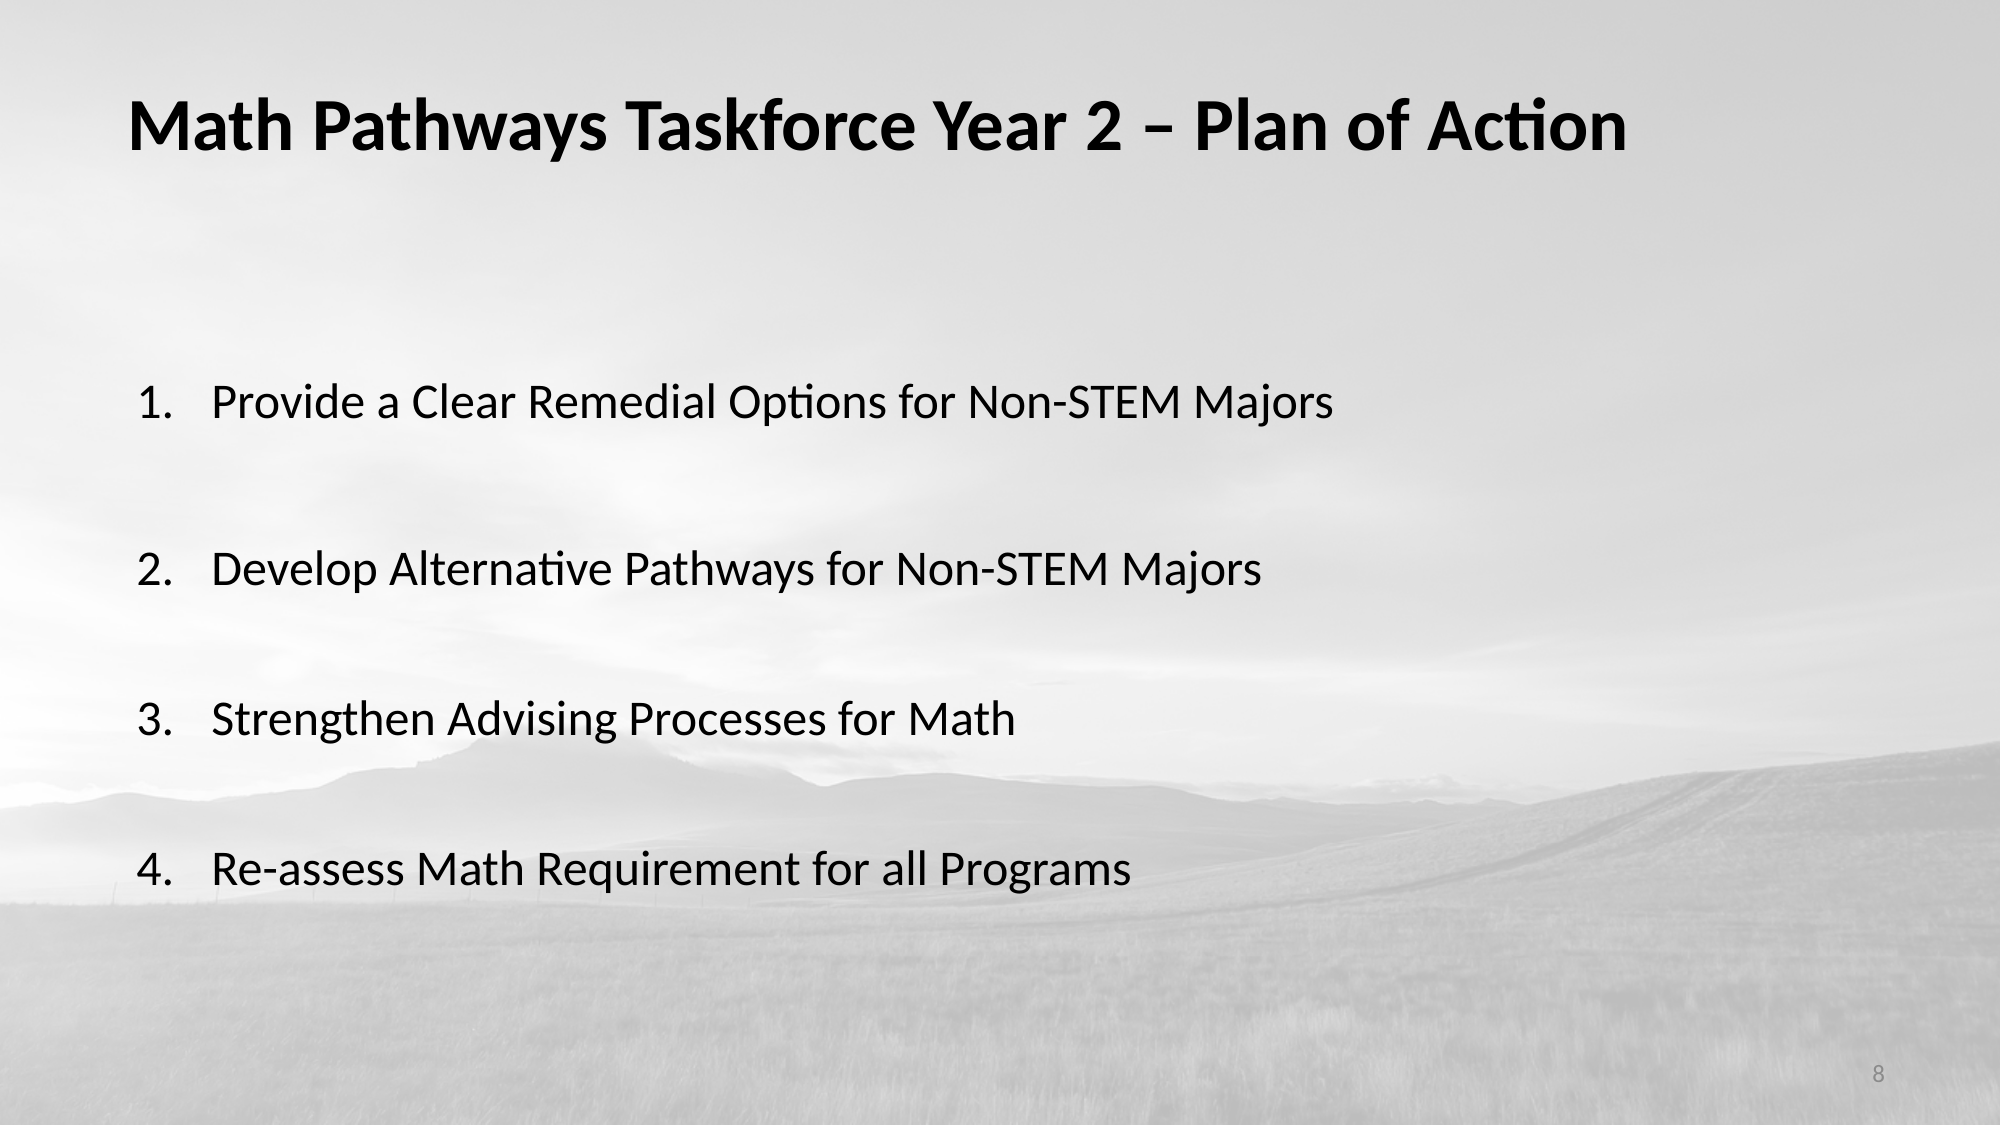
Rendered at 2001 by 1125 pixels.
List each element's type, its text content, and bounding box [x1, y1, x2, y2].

text_box Provide a Clear Remedial Options for Non-STEM Majors Develop Alternative Pathways for Non-STEM Majors Strengthen Advising Processes for Math Re-assess Math Requirement for all Programs [121, 349, 1887, 1014]
slide_number 8 [1433, 1042, 1900, 1103]
text_box Math Pathways Taskforce Year 2 – Plan of Action [112, 67, 1947, 173]
